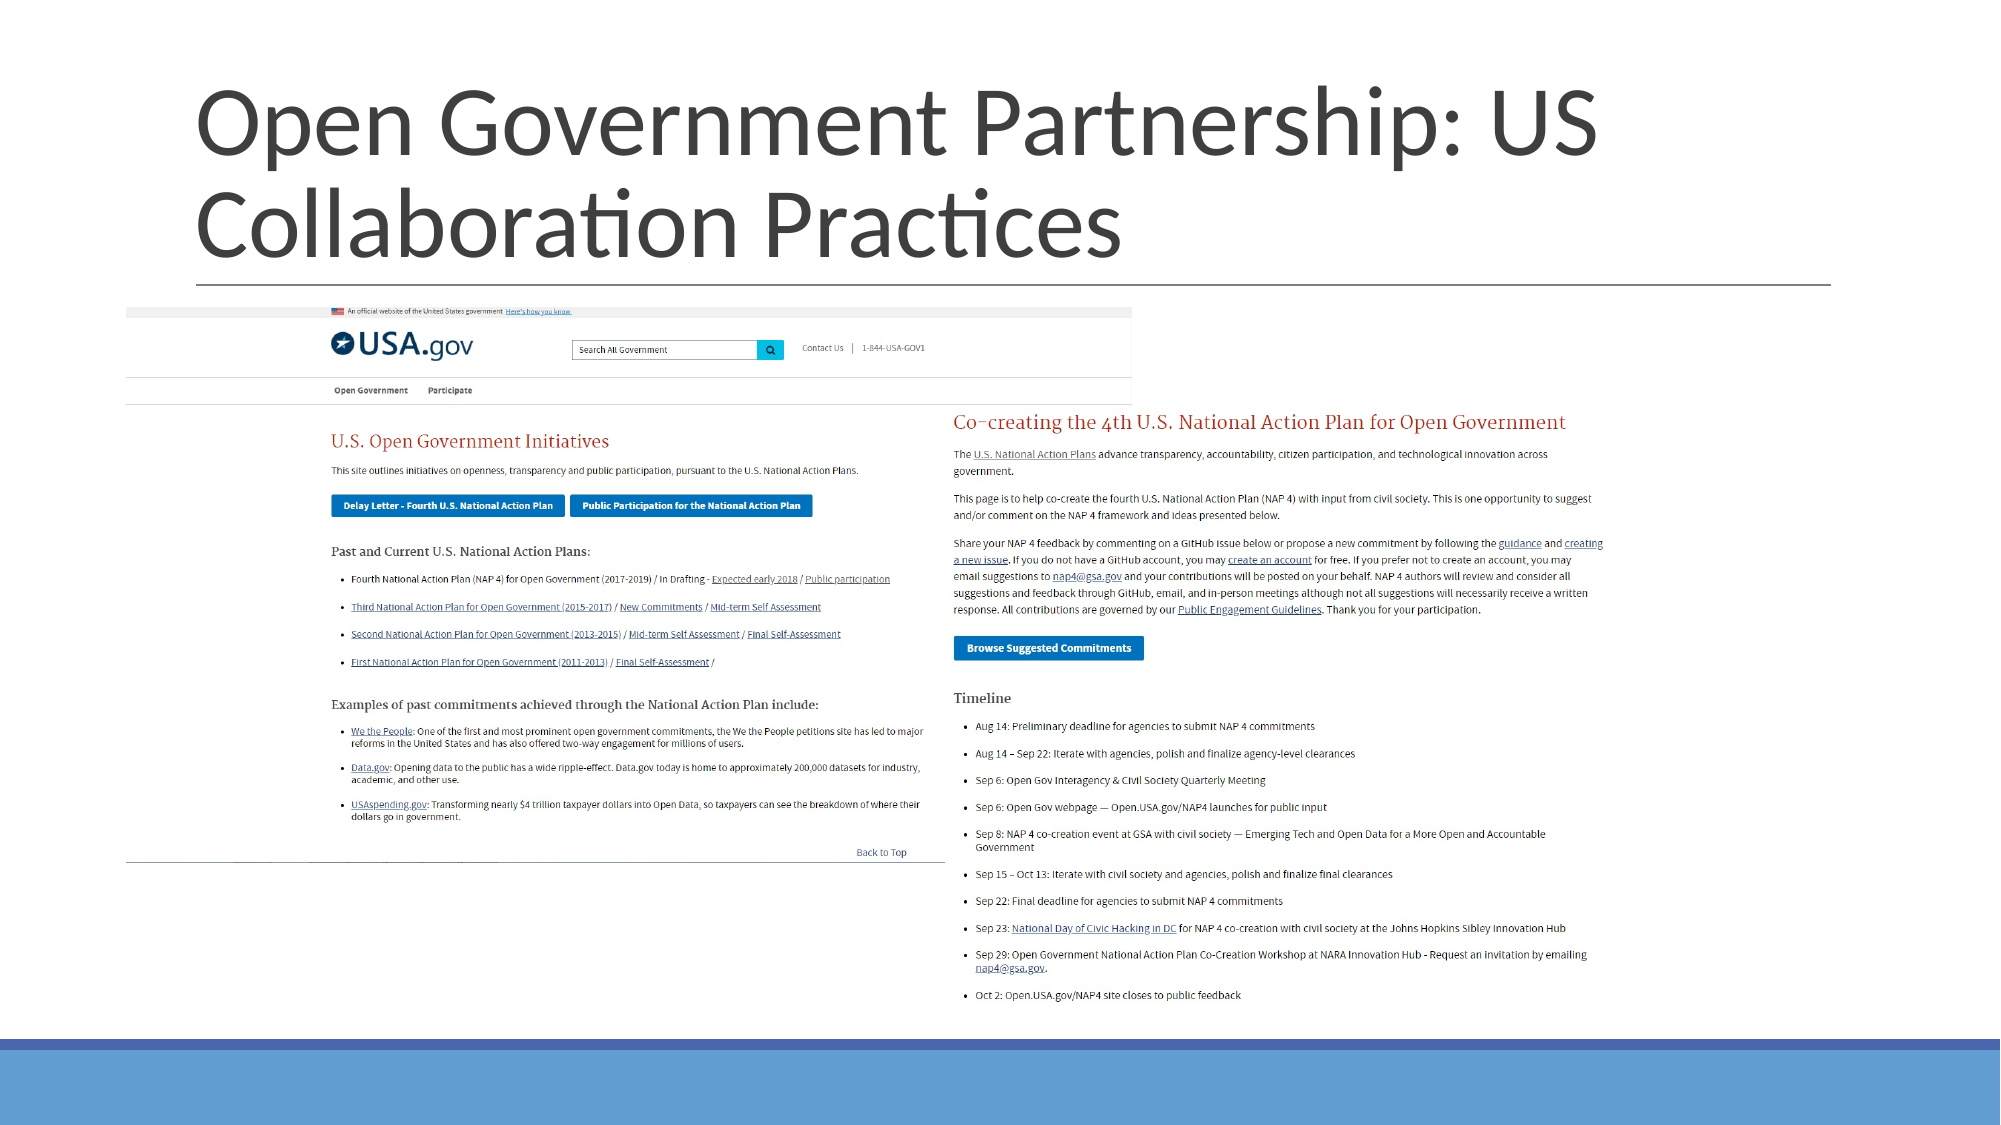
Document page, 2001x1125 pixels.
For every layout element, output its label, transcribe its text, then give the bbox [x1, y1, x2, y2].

title Open Government Partnership: US Collaboration Practices [180, 47, 1830, 285]
picture [126, 307, 1662, 1011]
